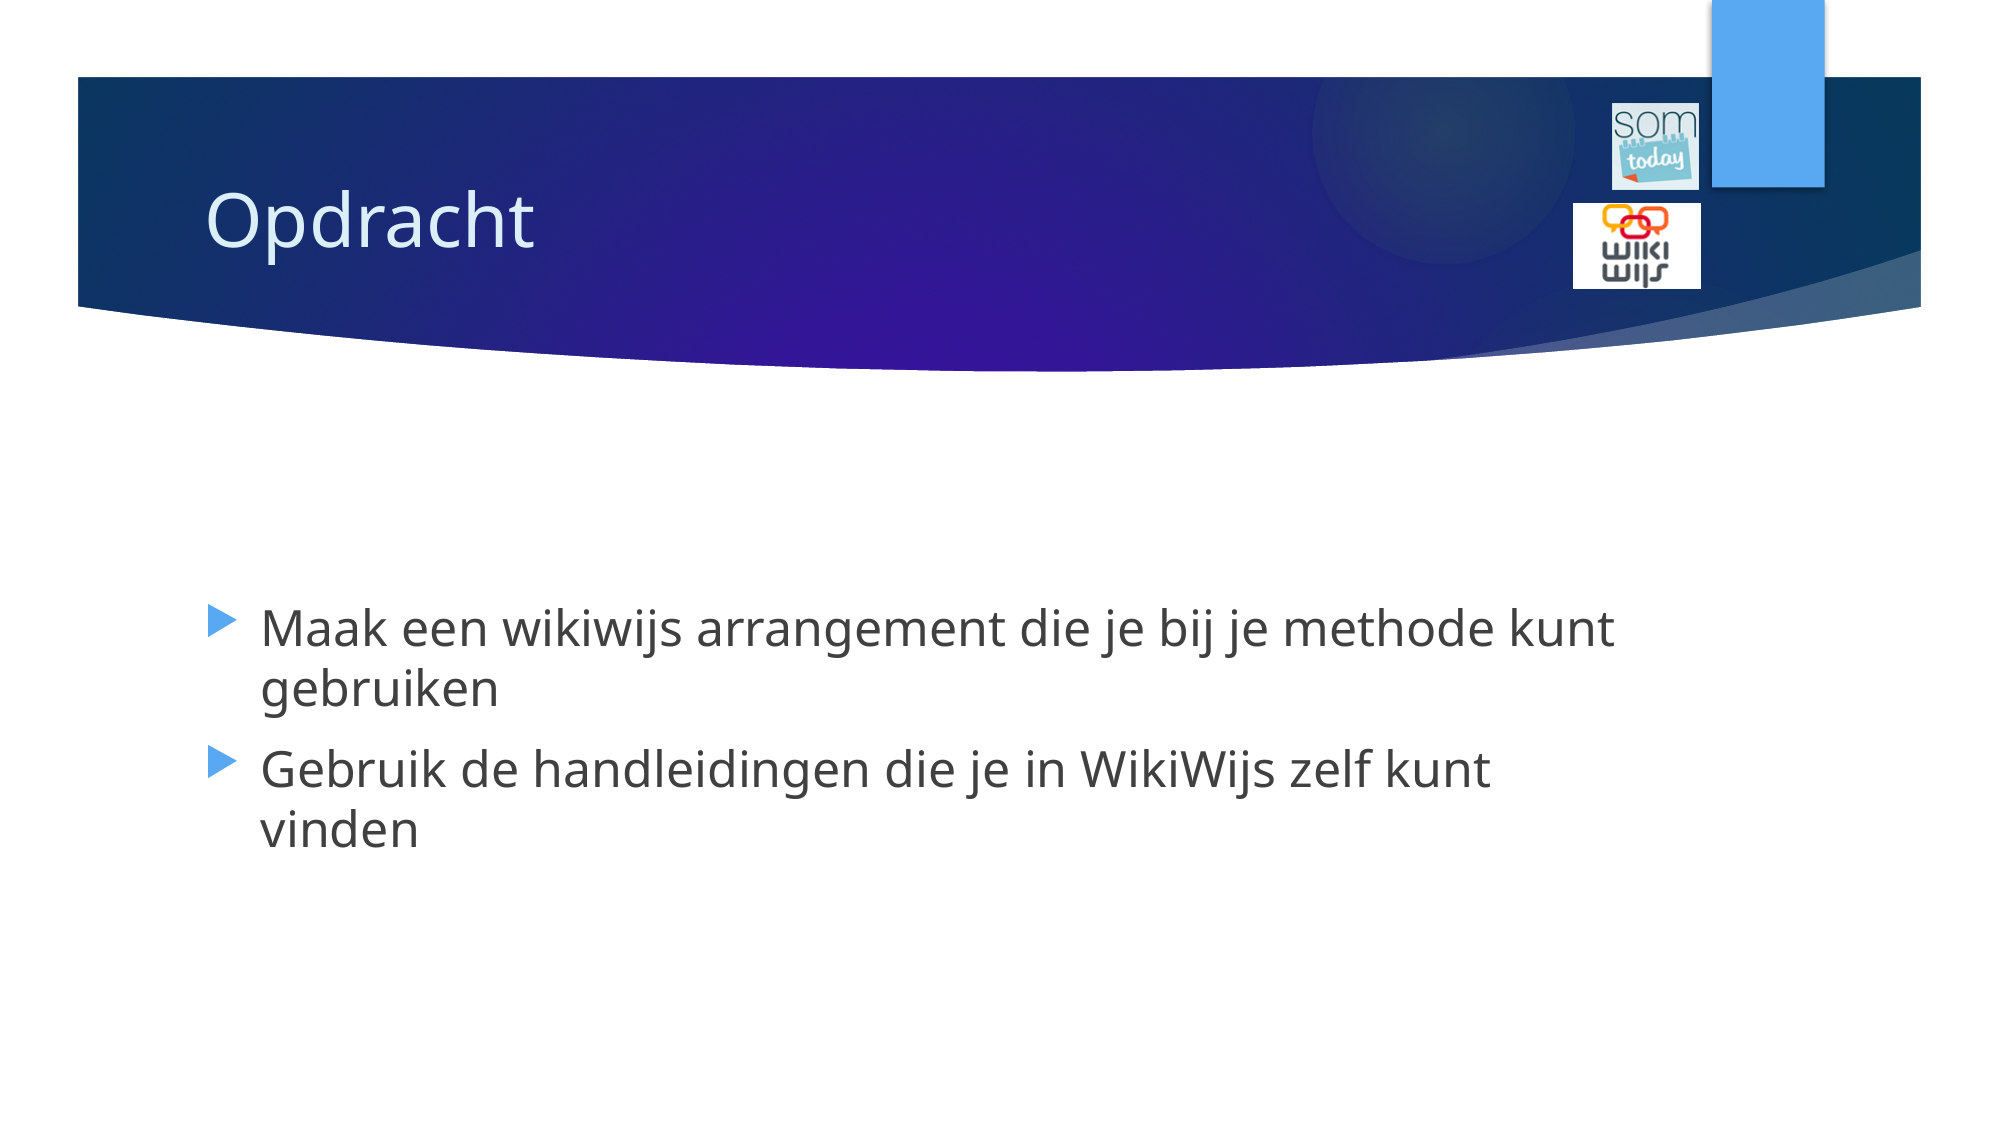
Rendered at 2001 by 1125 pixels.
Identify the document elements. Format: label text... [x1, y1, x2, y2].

list Maak een wikiwijs arrangement die je bij je methode kunt gebruiken Gebruik de handleidingen die je in WikiWijs zelf kunt vinden [189, 427, 1638, 988]
picture [1612, 103, 1699, 190]
picture [1573, 202, 1701, 289]
title Opdracht [189, 159, 1627, 276]
